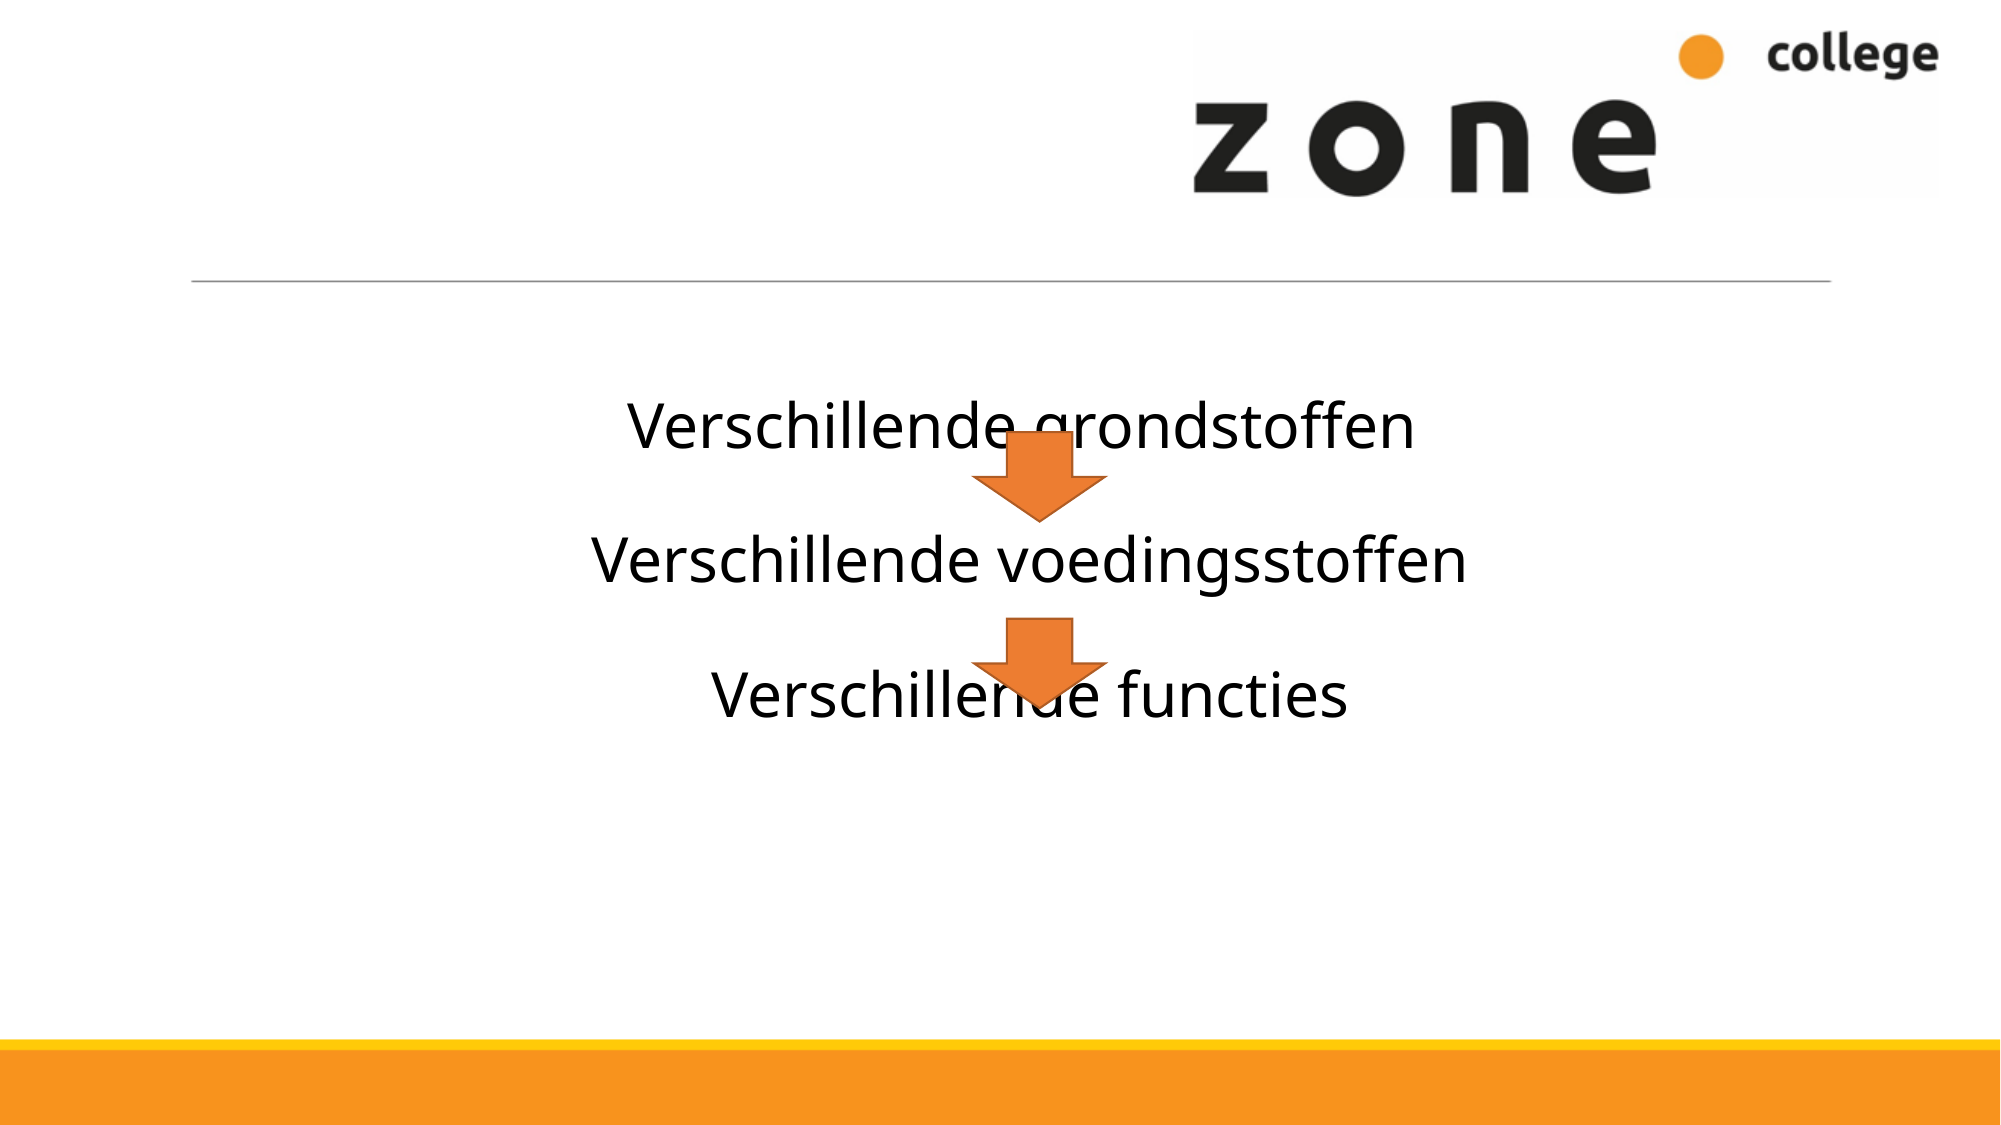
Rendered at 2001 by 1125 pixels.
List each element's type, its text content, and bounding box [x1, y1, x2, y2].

title Verschillende grondstoffen Verschillende voedingsstoffen Verschillende functies [134, 384, 1927, 741]
picture [0, 0, 2001, 1125]
text_box [970, 617, 1109, 710]
text_box [970, 431, 1109, 523]
